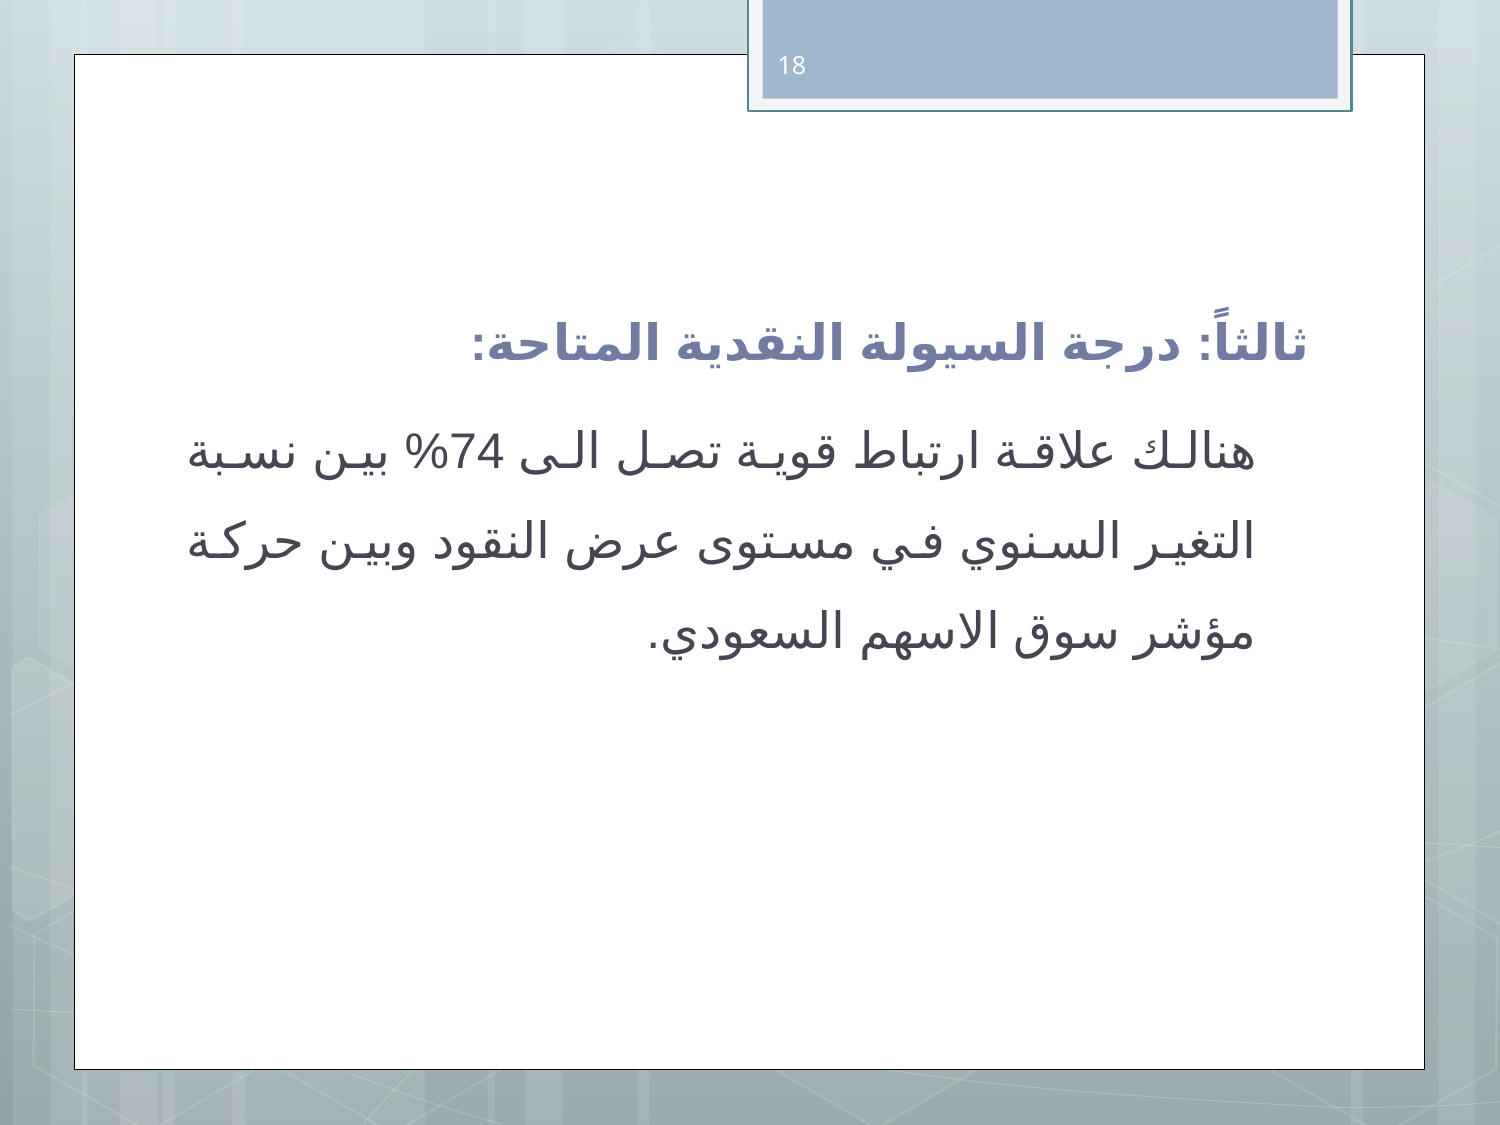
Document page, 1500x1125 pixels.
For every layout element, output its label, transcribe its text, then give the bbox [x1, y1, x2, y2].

list هنالك علاقة ارتباط قوية تصل الى 74% بين نسبة التغير السنوي في مستوى عرض النقود وبين حركة مؤشر سوق الاسهم السعودي. [171, 381, 1283, 957]
title ثالثاً: درجة السيولة النقدية المتاحة: [183, 267, 1336, 378]
slide_number 18 [762, 36, 982, 97]
